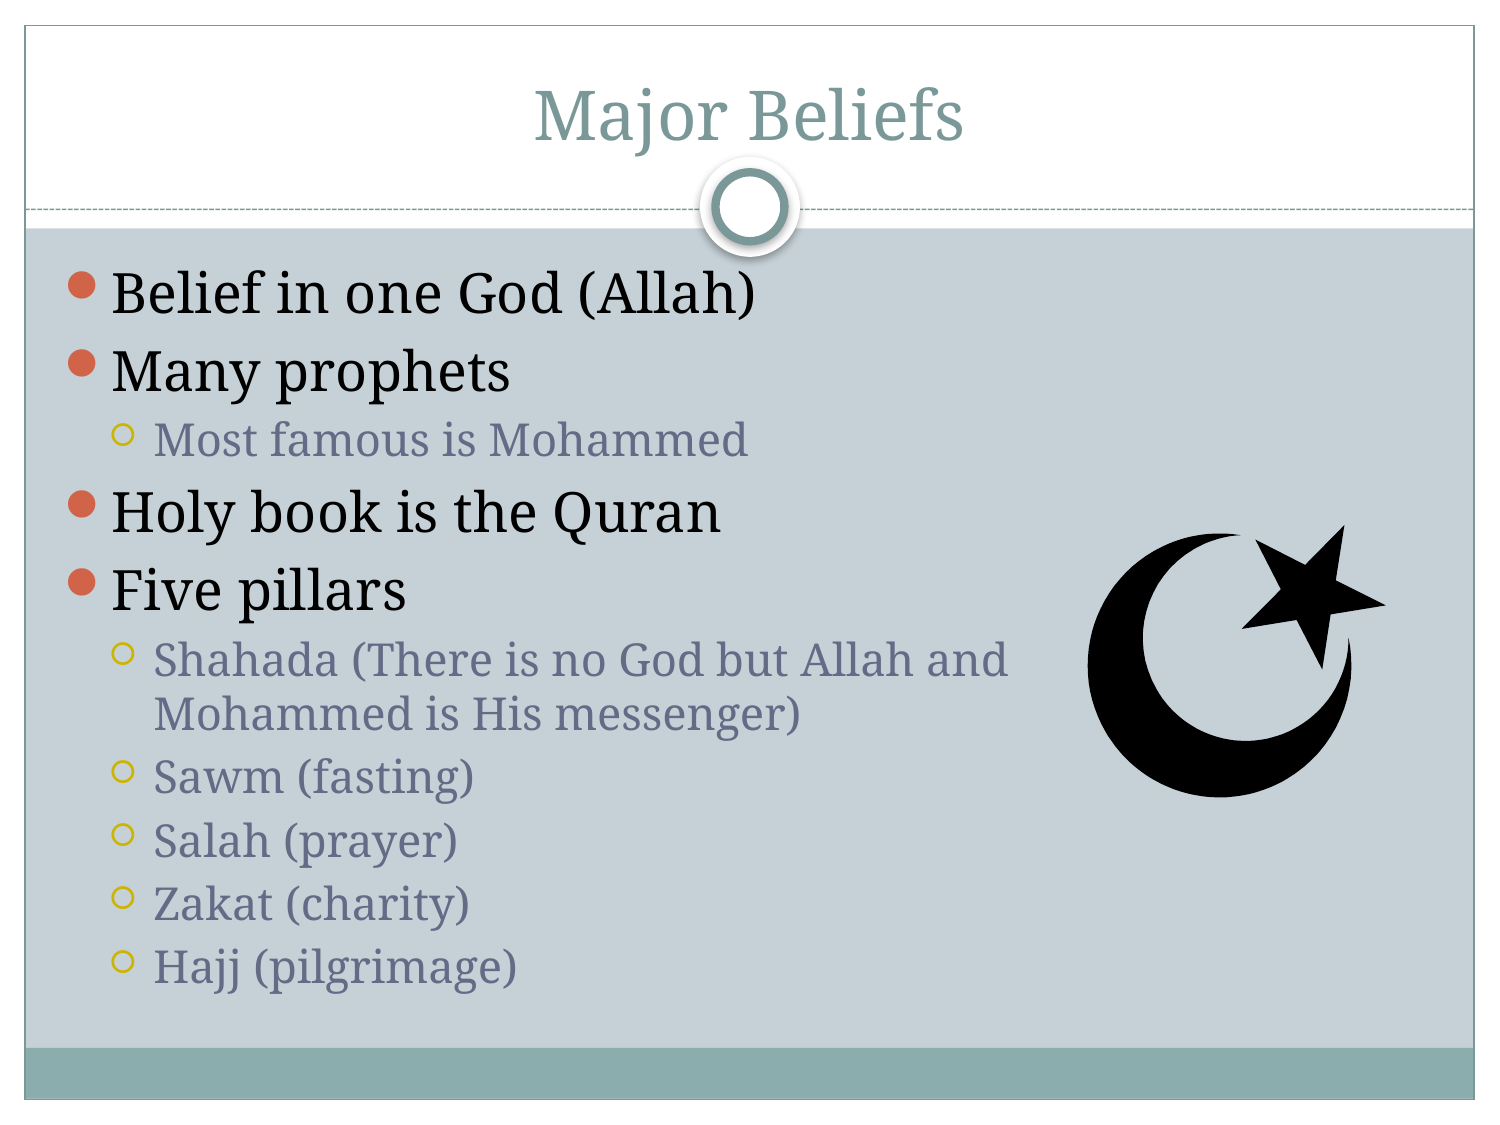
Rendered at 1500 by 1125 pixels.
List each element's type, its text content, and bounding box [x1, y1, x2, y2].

title Major Beliefs [49, 37, 1450, 162]
list Belief in one God (Allah) Many prophets Most famous is Mohammed Holy book is the Quran Five pillars Shahada (There is no God but Allah and Mohammed is His messenger) Sawm (fasting) Salah (prayer) Zakat (charity) Hajj (pilgrimage) [49, 250, 1025, 1001]
picture [1087, 524, 1386, 798]
